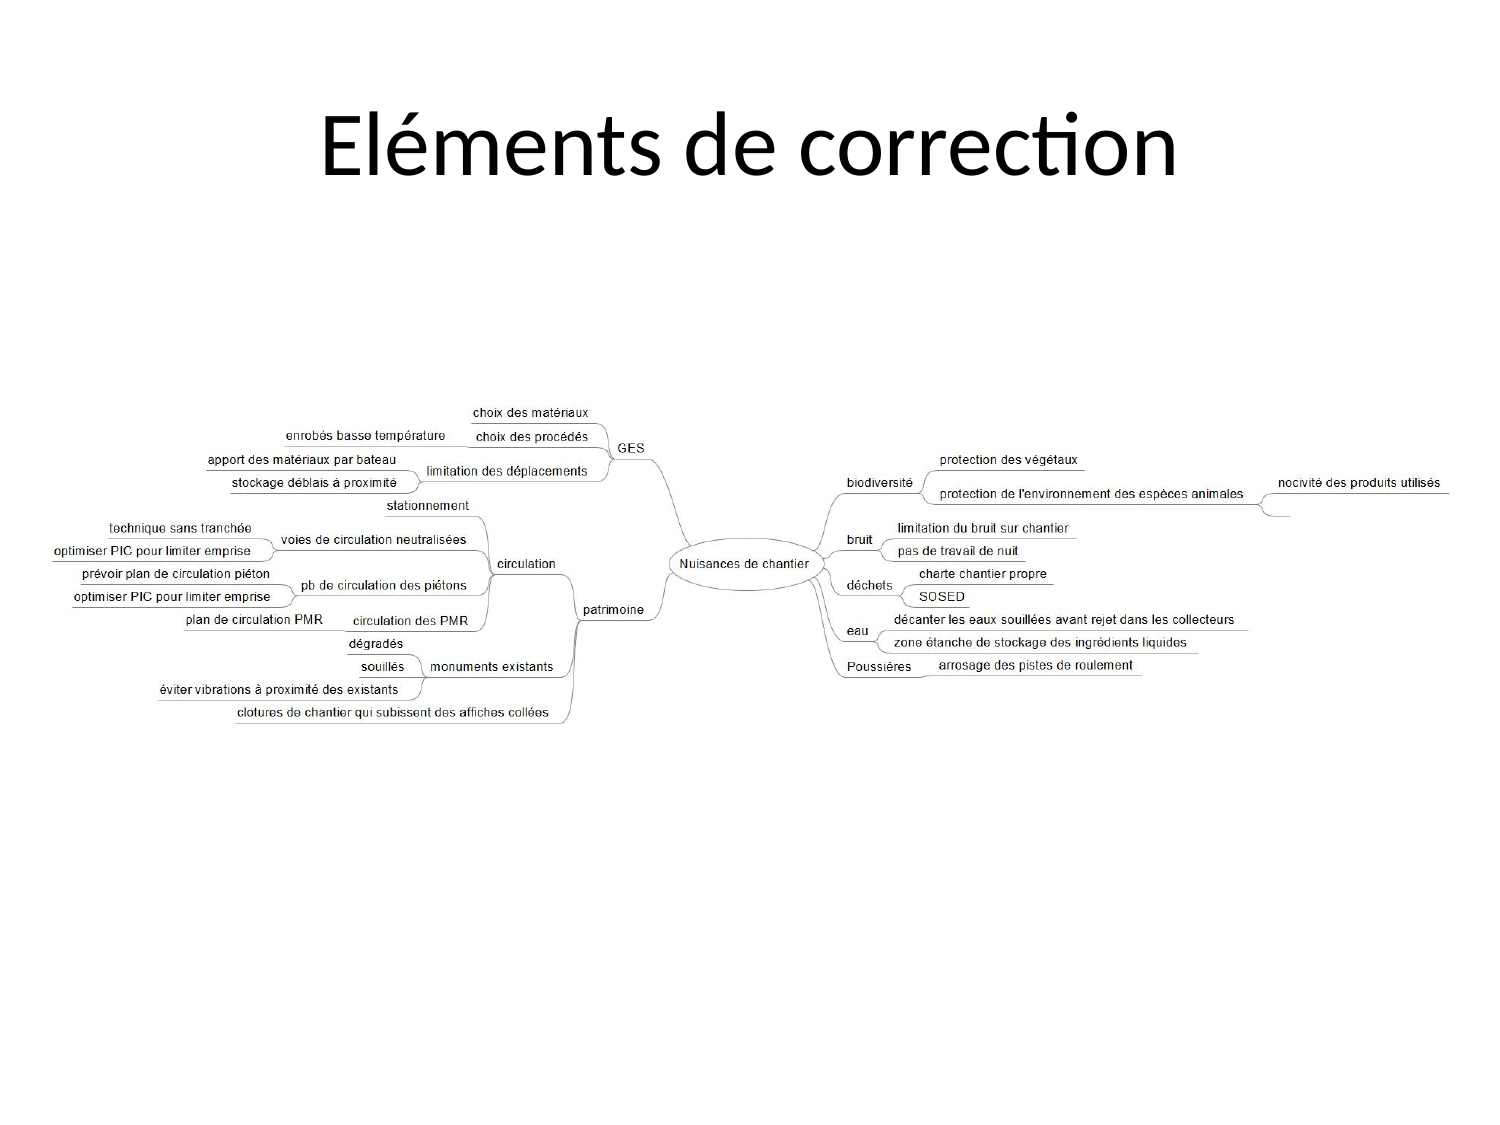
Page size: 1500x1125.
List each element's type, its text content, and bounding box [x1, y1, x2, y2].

picture [0, 350, 1500, 775]
title Eléments de correction [75, 45, 1425, 233]
